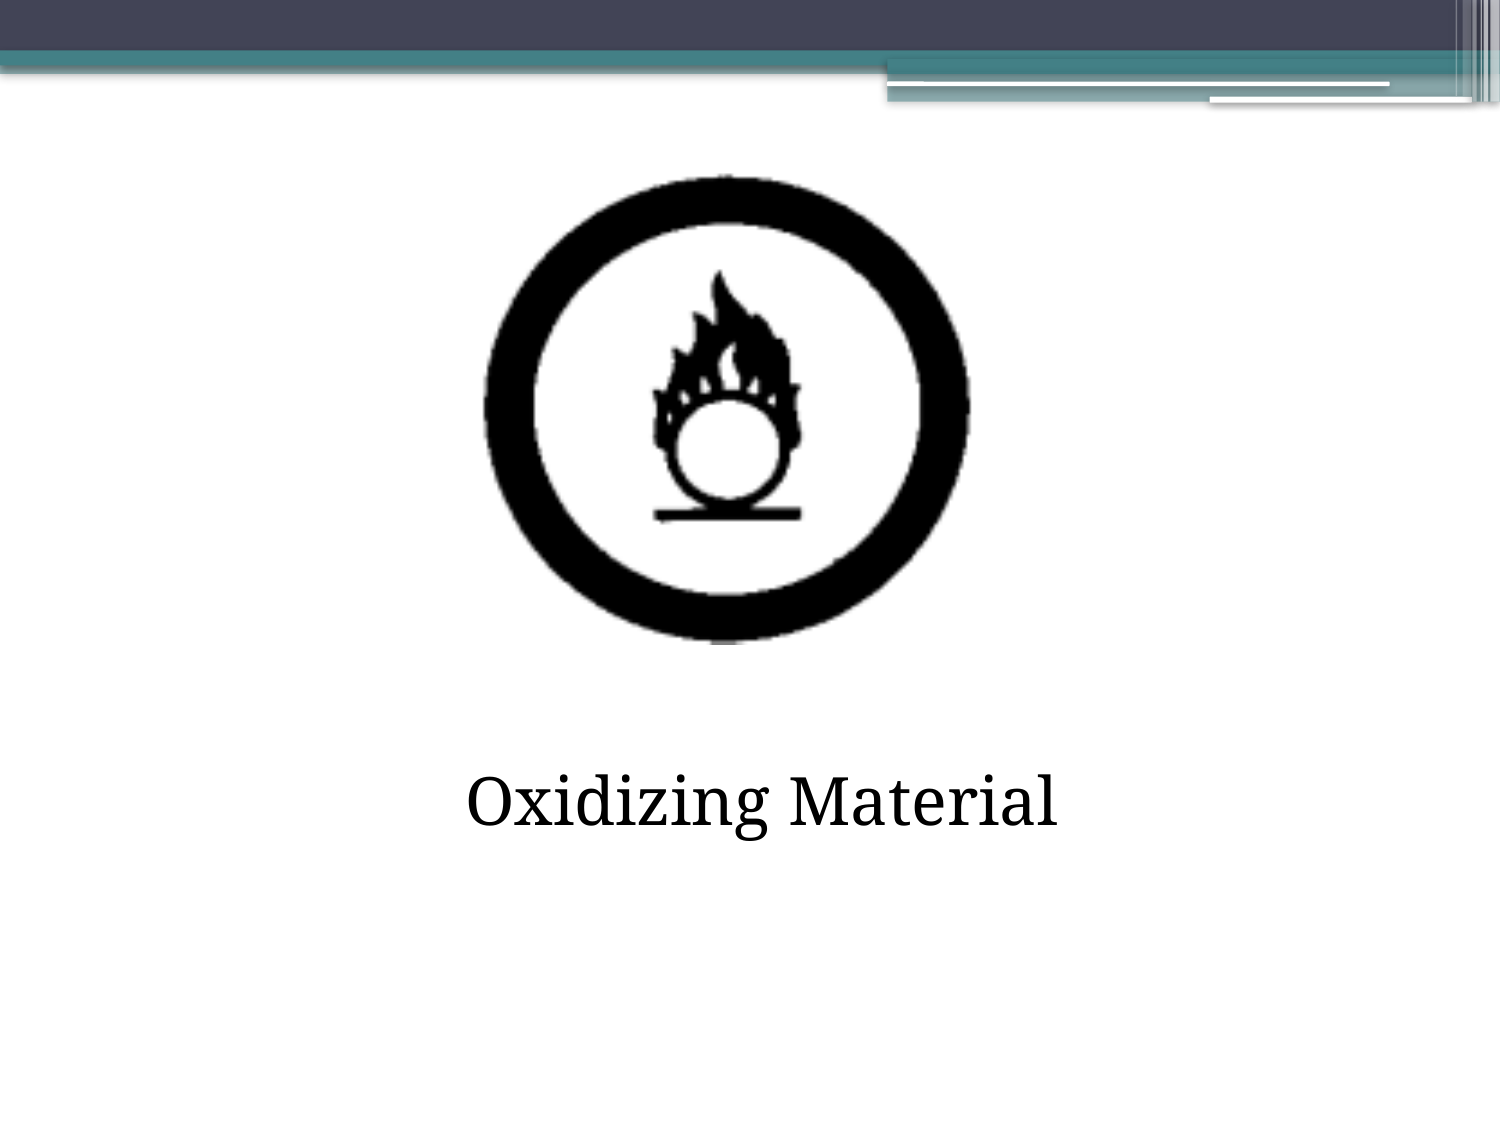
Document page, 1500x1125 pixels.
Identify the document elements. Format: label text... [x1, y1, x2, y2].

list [478, 172, 976, 646]
text_box Oxidizing Material [159, 751, 1365, 847]
